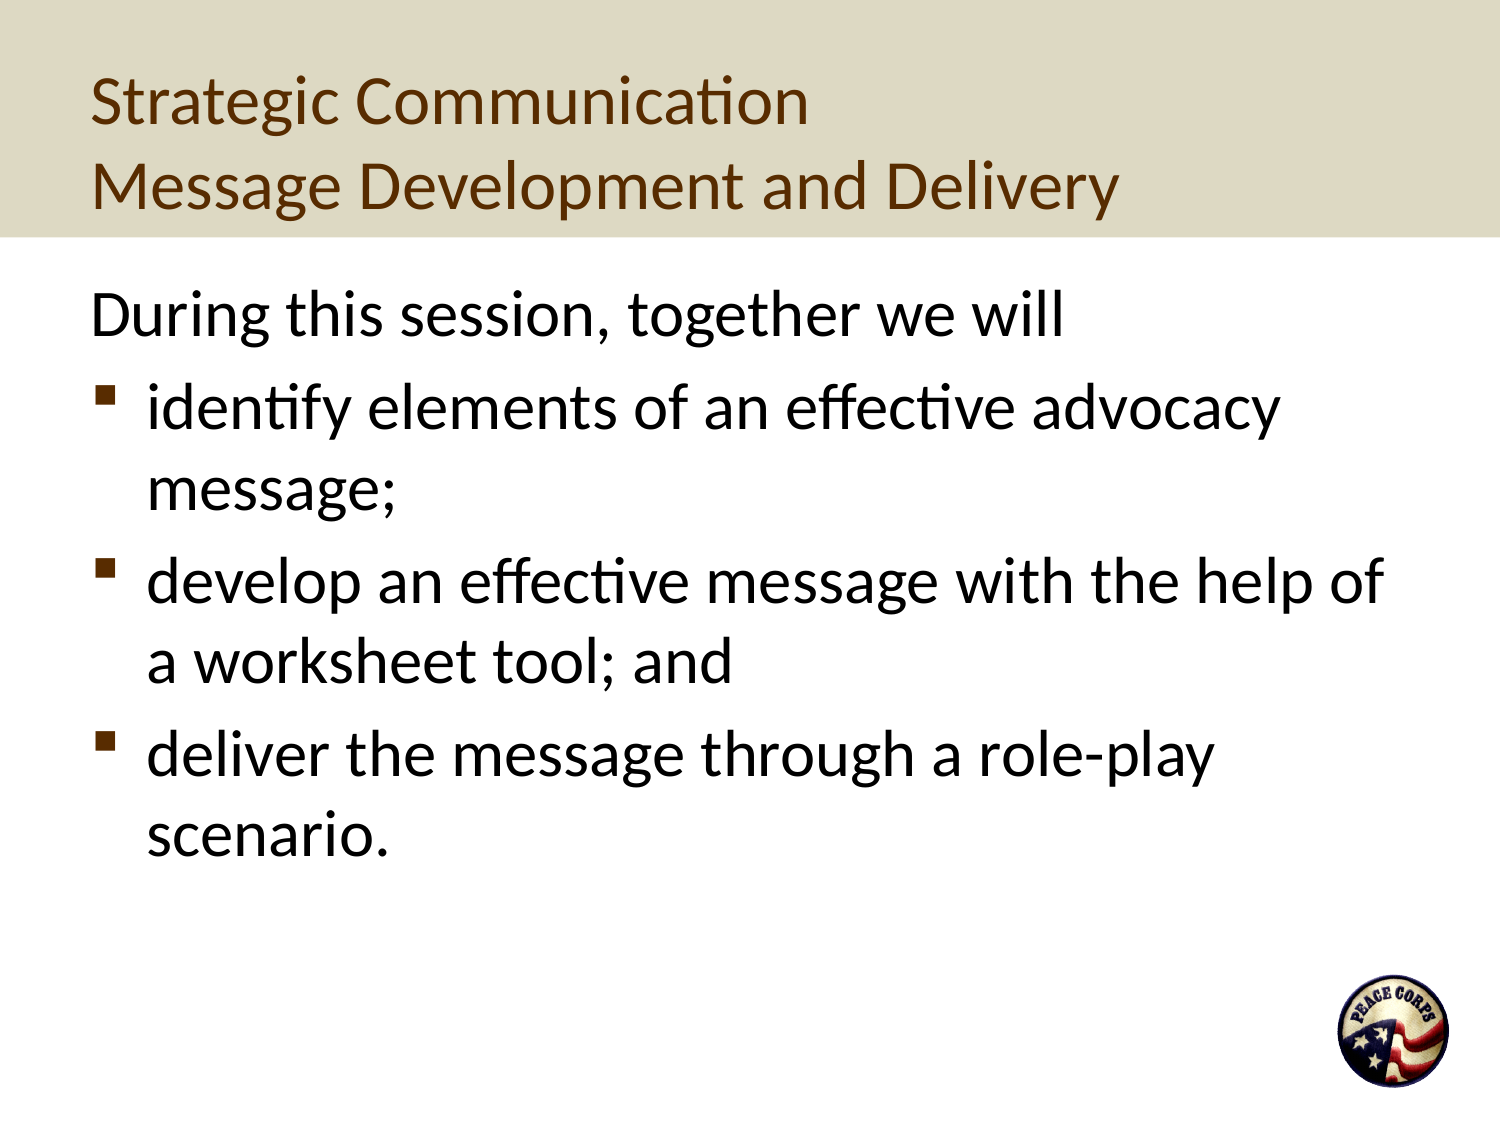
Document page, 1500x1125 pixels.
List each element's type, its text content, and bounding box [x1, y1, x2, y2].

list During this session, together we will identify elements of an effective advocacy message; develop an effective message with the help of a worksheet tool; and deliver the message through a role-play scenario. [75, 262, 1425, 1005]
title Strategic Communication Message Development and Delivery [75, 45, 1425, 233]
